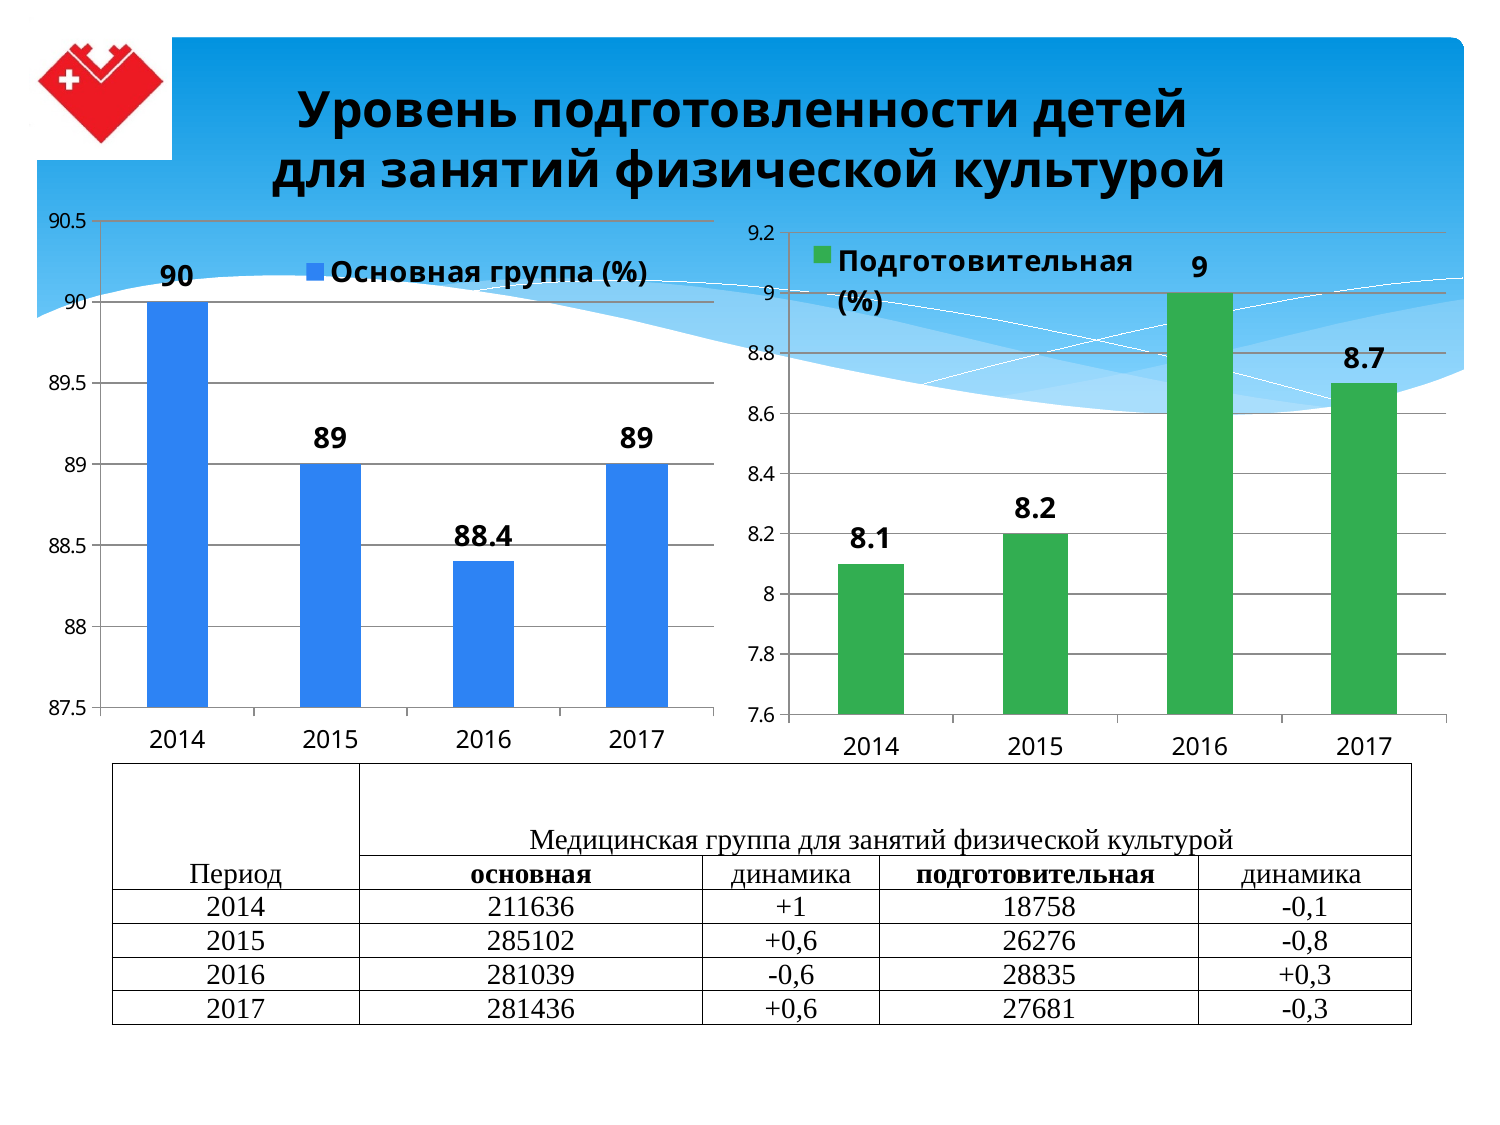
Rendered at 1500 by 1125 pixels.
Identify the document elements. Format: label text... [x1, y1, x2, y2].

table_cell 281039 [360, 958, 702, 990]
table_cell динамика [1199, 856, 1411, 889]
table_cell динамика [703, 856, 879, 889]
table_cell 27681 [880, 991, 1198, 1024]
table_cell 281436 [360, 991, 702, 1024]
table_cell 18758 [880, 890, 1198, 923]
table_cell -0,3 [1199, 991, 1411, 1024]
table_cell +1 [703, 890, 879, 923]
table_cell -0,8 [1199, 924, 1411, 957]
title Уровень подготовленности детей для занятий физической культурой [75, 42, 1425, 194]
chart [29, 196, 1471, 764]
table_cell подготовительная [880, 856, 1198, 889]
table_header Период [113, 773, 359, 889]
table_header Медицинская группа для занятий физической культурой [360, 773, 1411, 855]
table_cell 28835 [880, 958, 1198, 990]
table_cell 26276 [880, 924, 1198, 957]
table_cell -0,6 [703, 958, 879, 990]
table_cell 2015 [113, 924, 359, 957]
table_cell 2014 [113, 890, 359, 923]
picture [29, 17, 172, 160]
table_cell 2017 [113, 991, 359, 1024]
table_cell -0,1 [1199, 890, 1411, 923]
table_cell +0,3 [1199, 958, 1411, 990]
table_cell +0,6 [703, 924, 879, 957]
table_cell 211636 [360, 890, 702, 923]
table_cell +0,6 [703, 991, 879, 1024]
table_cell 285102 [360, 924, 702, 957]
table_cell основная [360, 856, 702, 889]
table_cell 2016 [113, 958, 359, 990]
